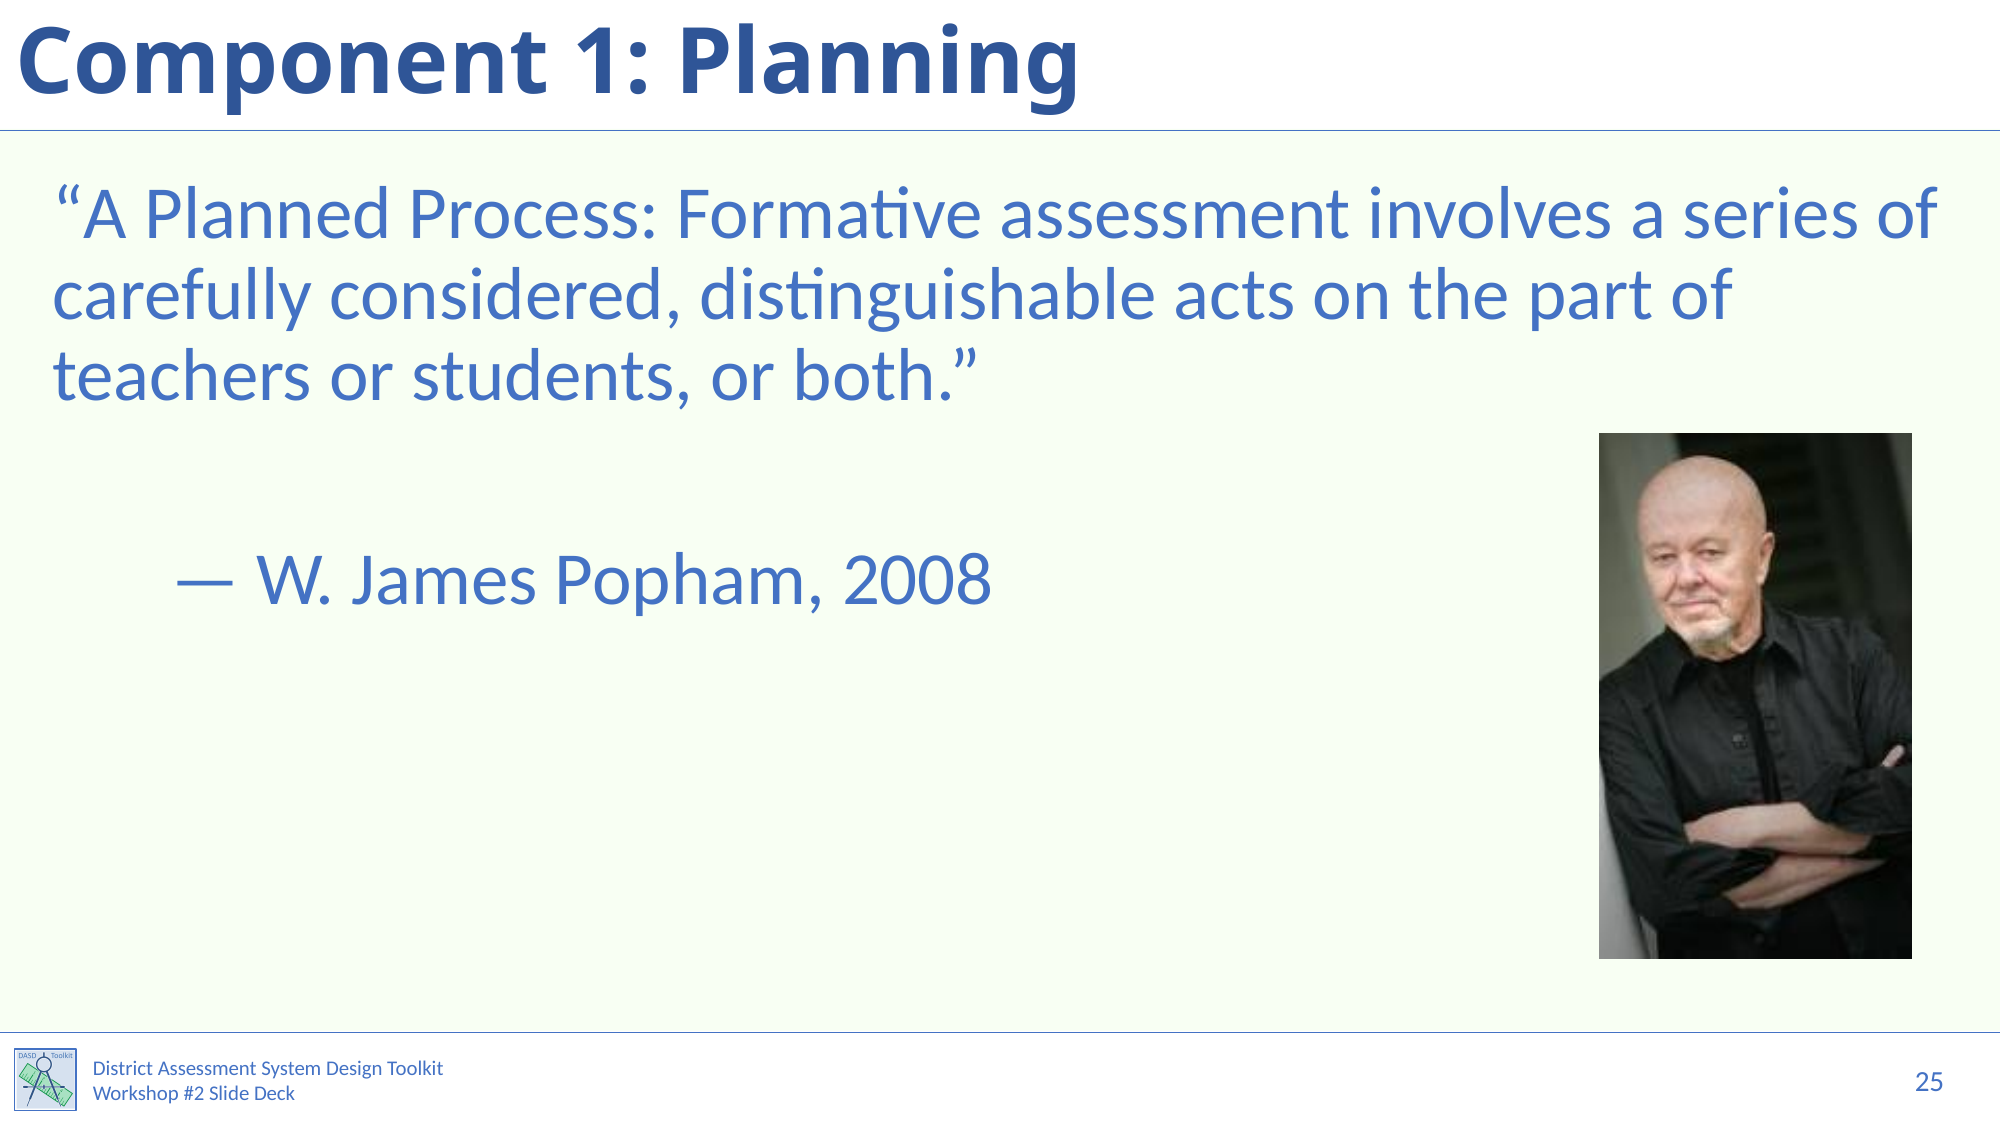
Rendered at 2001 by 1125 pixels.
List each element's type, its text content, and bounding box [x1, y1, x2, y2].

list “A Planned Process: Formative assessment involves a series of carefully considered, distinguishable acts on the part of teachers or students, or both.” — W. James Popham, 2008 [37, 166, 1962, 1002]
picture [15, 1050, 75, 1110]
title Component 1: Planning [0, 0, 2000, 129]
picture [1599, 433, 1912, 959]
